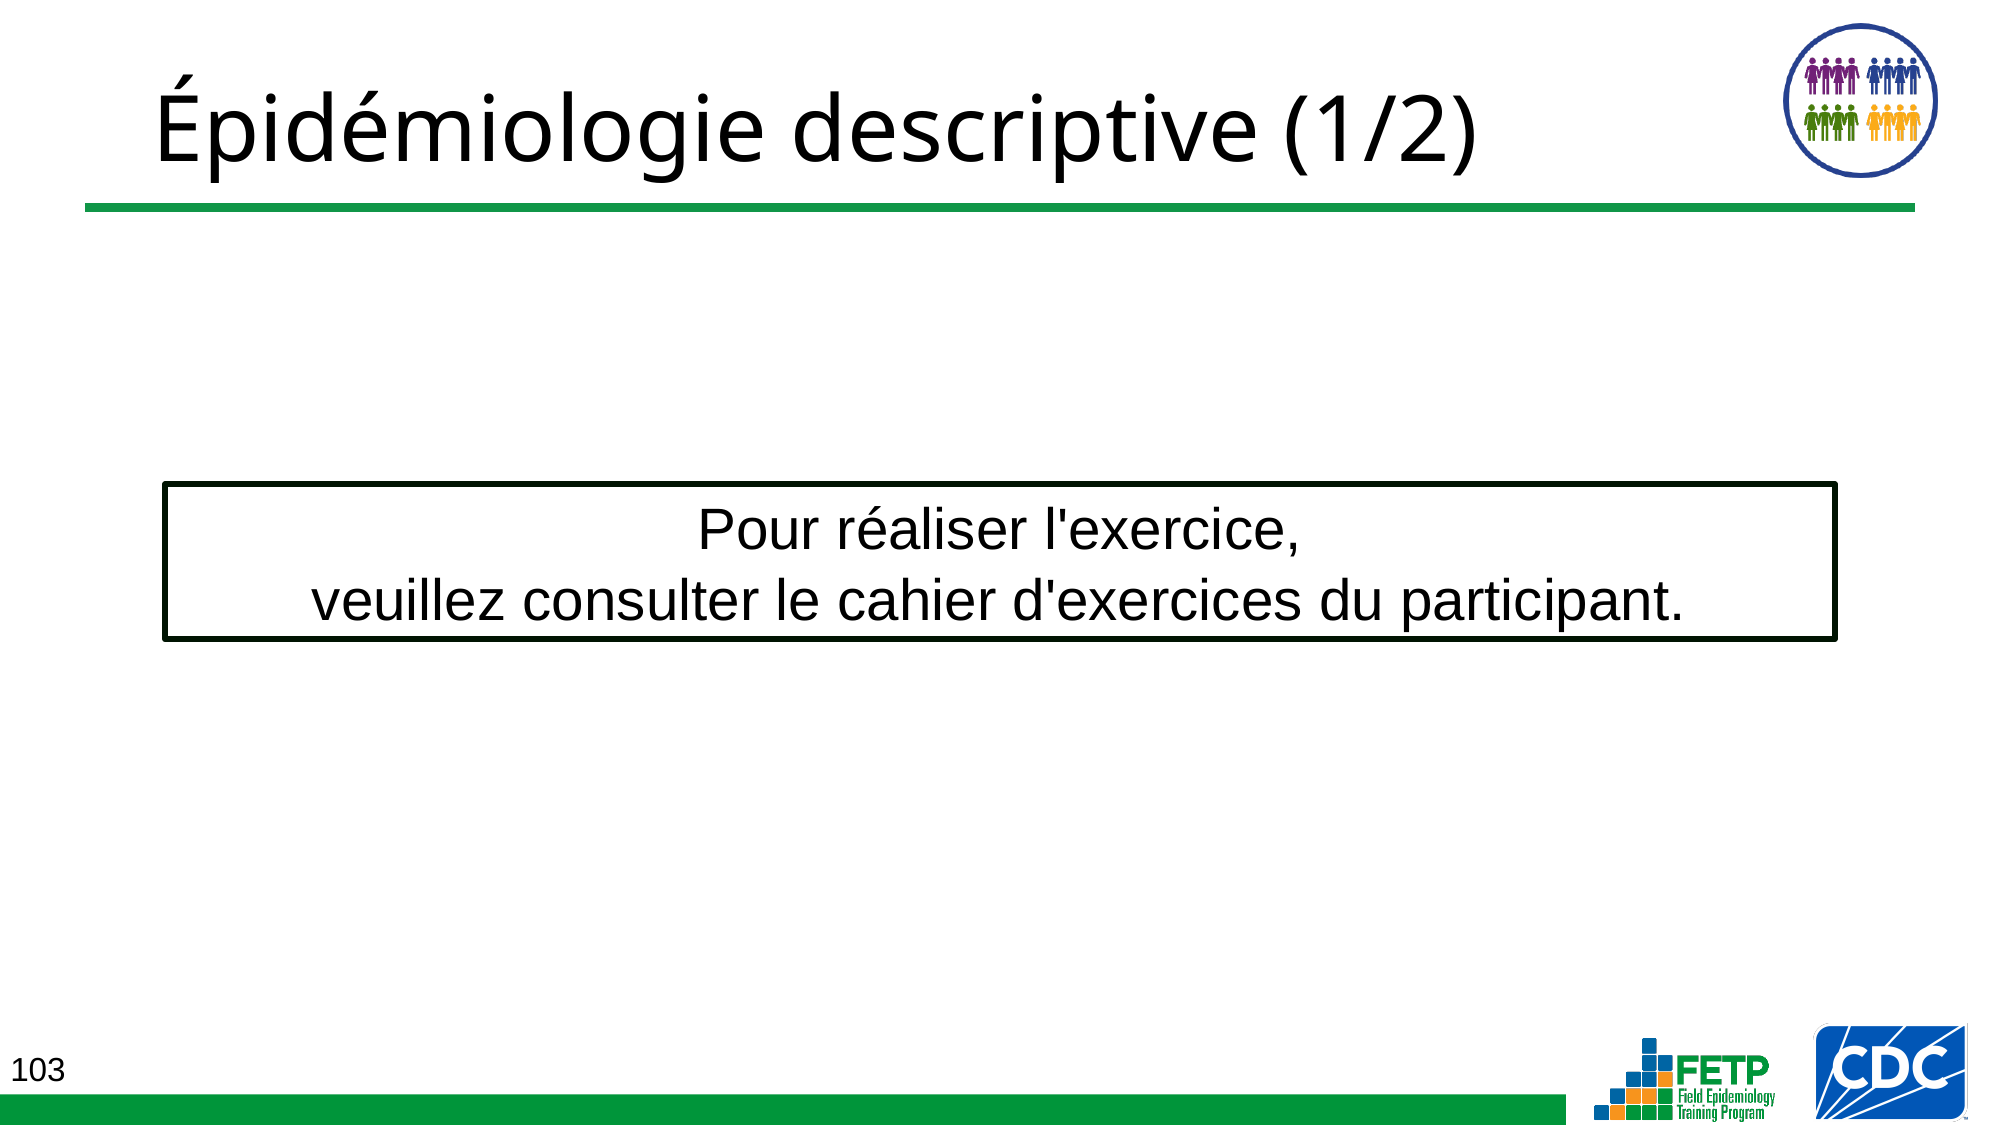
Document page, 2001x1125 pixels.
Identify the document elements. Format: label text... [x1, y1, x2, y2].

title Épidémiologie descriptive (1/2) [137, 75, 1738, 207]
picture [1783, 23, 1938, 178]
picture [1594, 1038, 1775, 1122]
picture [1813, 1023, 1968, 1122]
